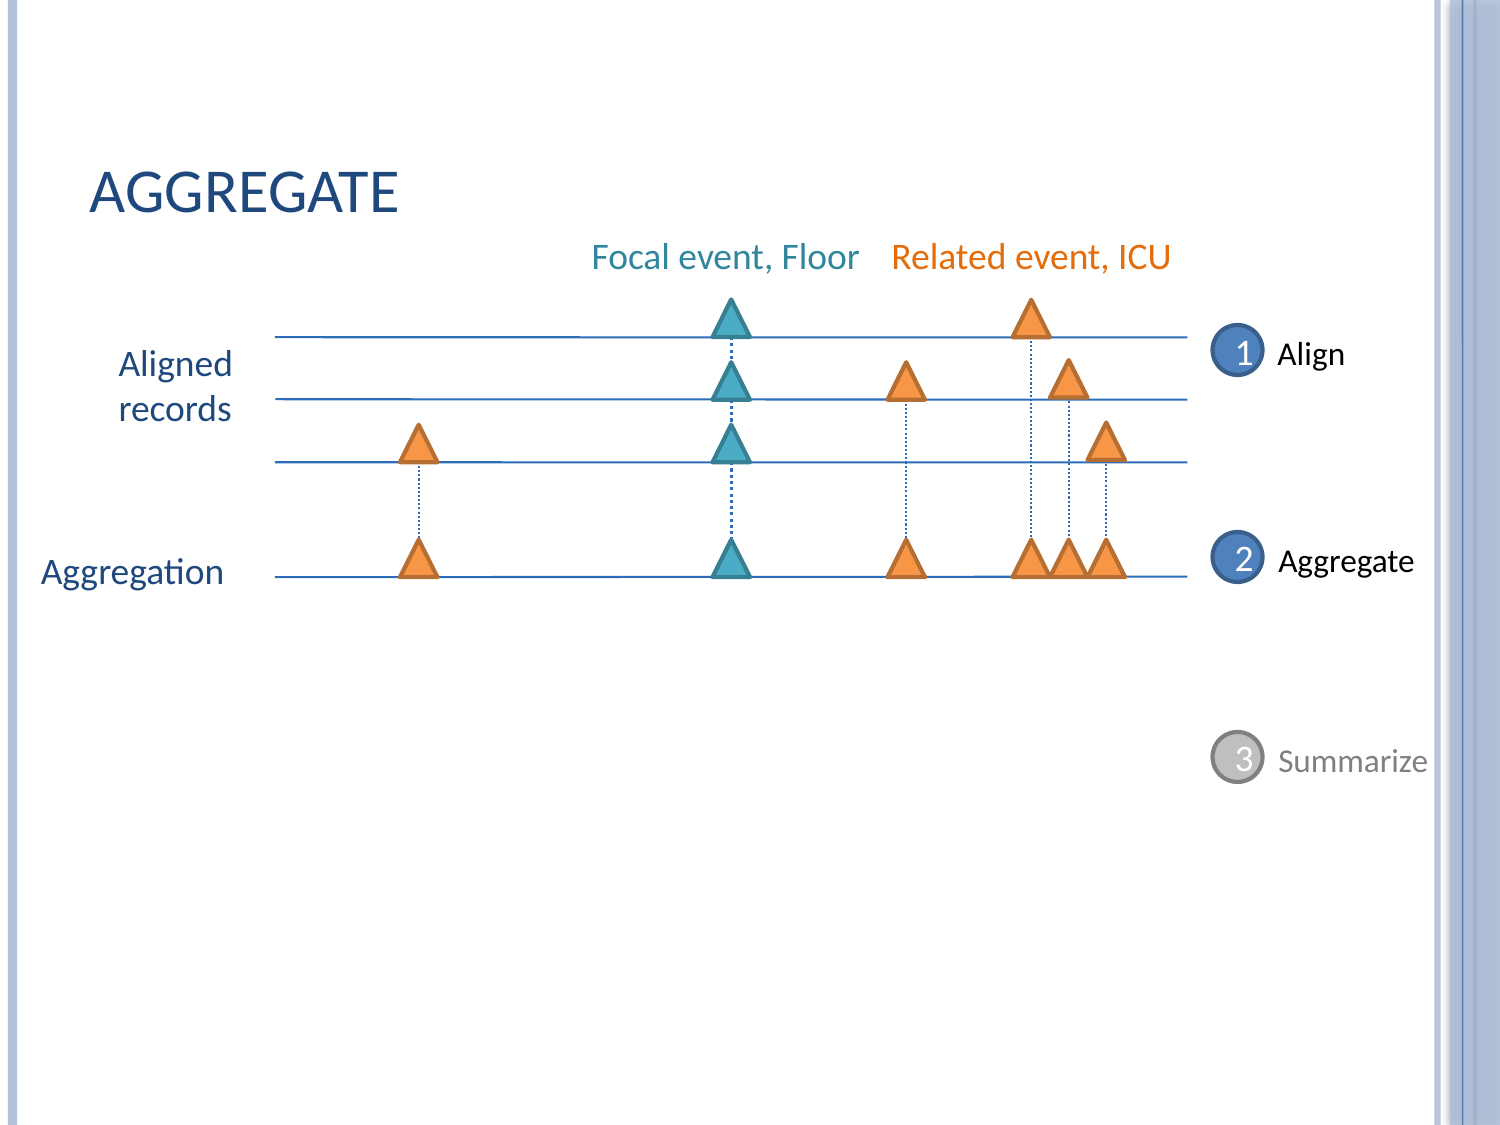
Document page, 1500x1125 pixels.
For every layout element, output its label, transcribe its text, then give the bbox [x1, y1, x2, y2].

text_box 3 [1210, 729, 1263, 785]
text_box [887, 537, 926, 573]
text_box 2 [1210, 529, 1263, 585]
text_box [399, 537, 438, 573]
text_box [711, 297, 751, 334]
text_box [1088, 537, 1126, 573]
text_box [1049, 537, 1088, 573]
text_box [399, 422, 439, 459]
text_box [1012, 537, 1050, 573]
text_box [1048, 357, 1090, 396]
text_box Align [1262, 324, 1361, 380]
text_box [711, 449, 751, 459]
text_box Aligned records [103, 331, 249, 437]
title Aggregate [75, 45, 1300, 233]
text_box [1085, 449, 1127, 459]
text_box [1011, 297, 1051, 334]
text_box [712, 360, 751, 396]
text_box [1097, 420, 1115, 435]
text_box Focal event, Floor [576, 224, 876, 285]
text_box [887, 360, 926, 396]
text_box Aggregation [26, 539, 240, 600]
text_box Summarize [1263, 731, 1444, 787]
text_box Aggregate [1263, 531, 1430, 587]
text_box [712, 537, 751, 573]
text_box 1 [1210, 322, 1262, 378]
text_box [723, 422, 739, 435]
text_box Related event, ICU [876, 224, 1188, 285]
